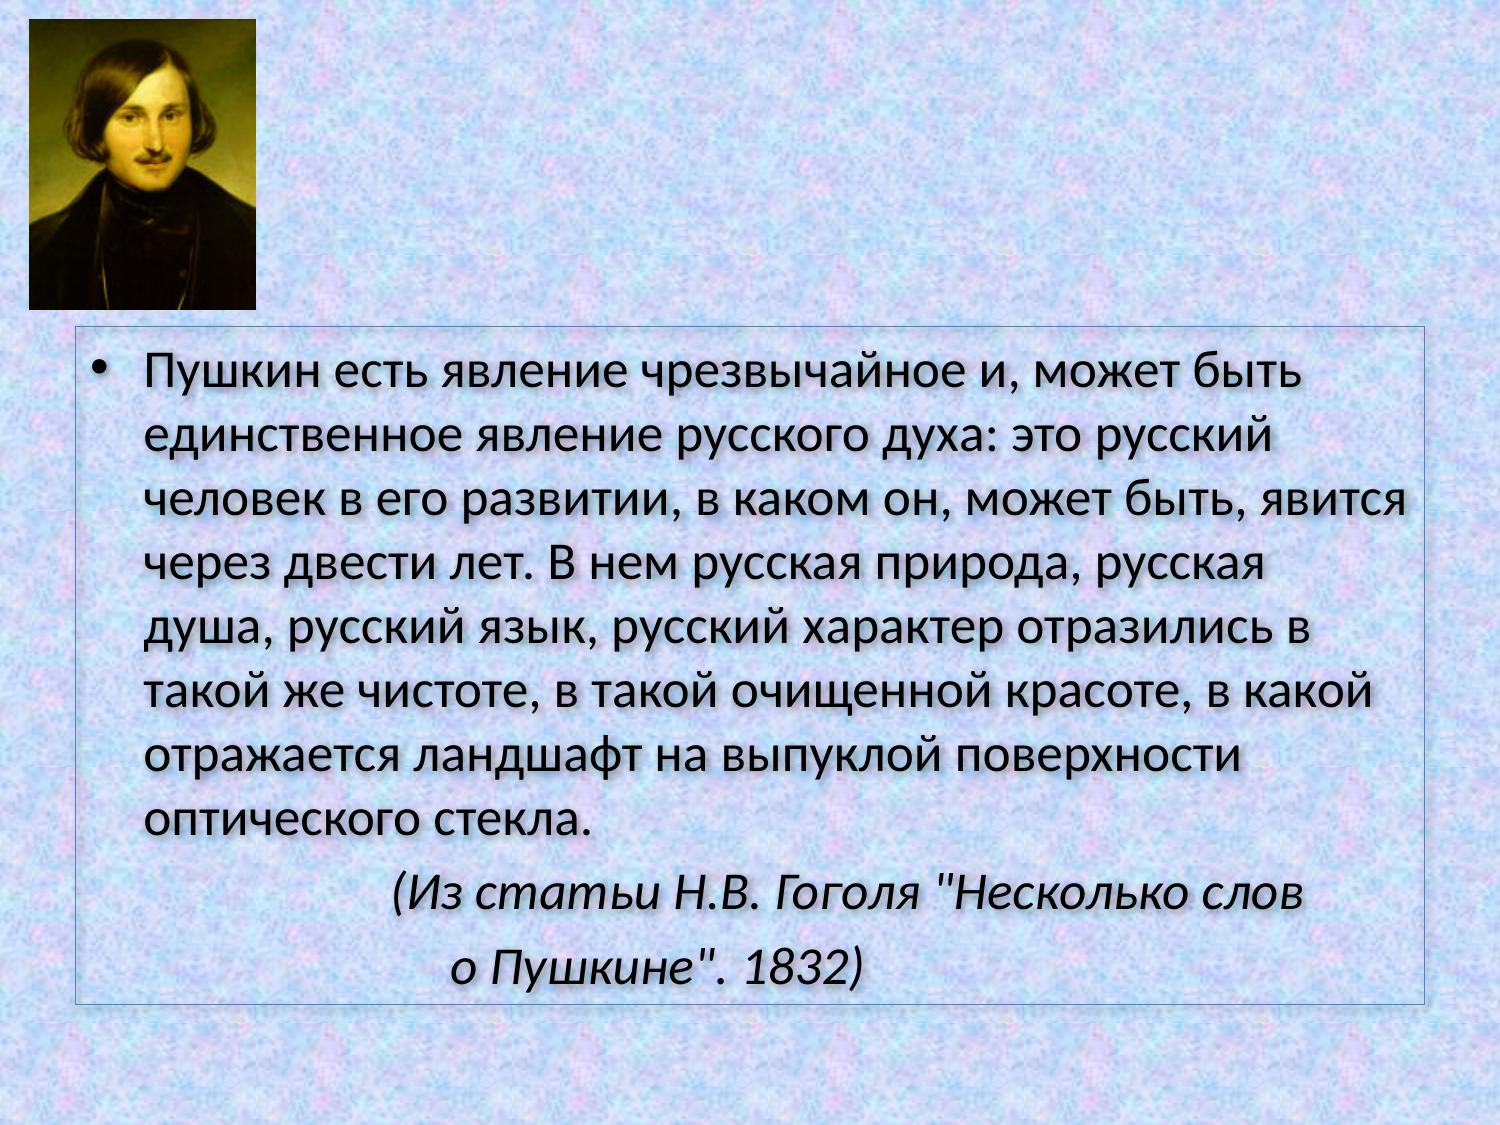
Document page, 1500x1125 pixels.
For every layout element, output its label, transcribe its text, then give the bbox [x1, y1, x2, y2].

picture [0, 0, 1500, 1125]
list Пушкин есть явление чрезвычайное и, может быть единственное явление русского духа: это русский человек в его развитии, в каком он, может быть, явится через двести лет. В нем русская природа, русская душа, русский язык, русский характер отразились в такой же чистоте, в такой очищенной красоте, в какой отражается ландшафт на выпуклой поверхности оптического стекла. (Из статьи Н.В. Гоголя "Несколько слов о Пушкине". 1832) [75, 326, 1425, 1005]
